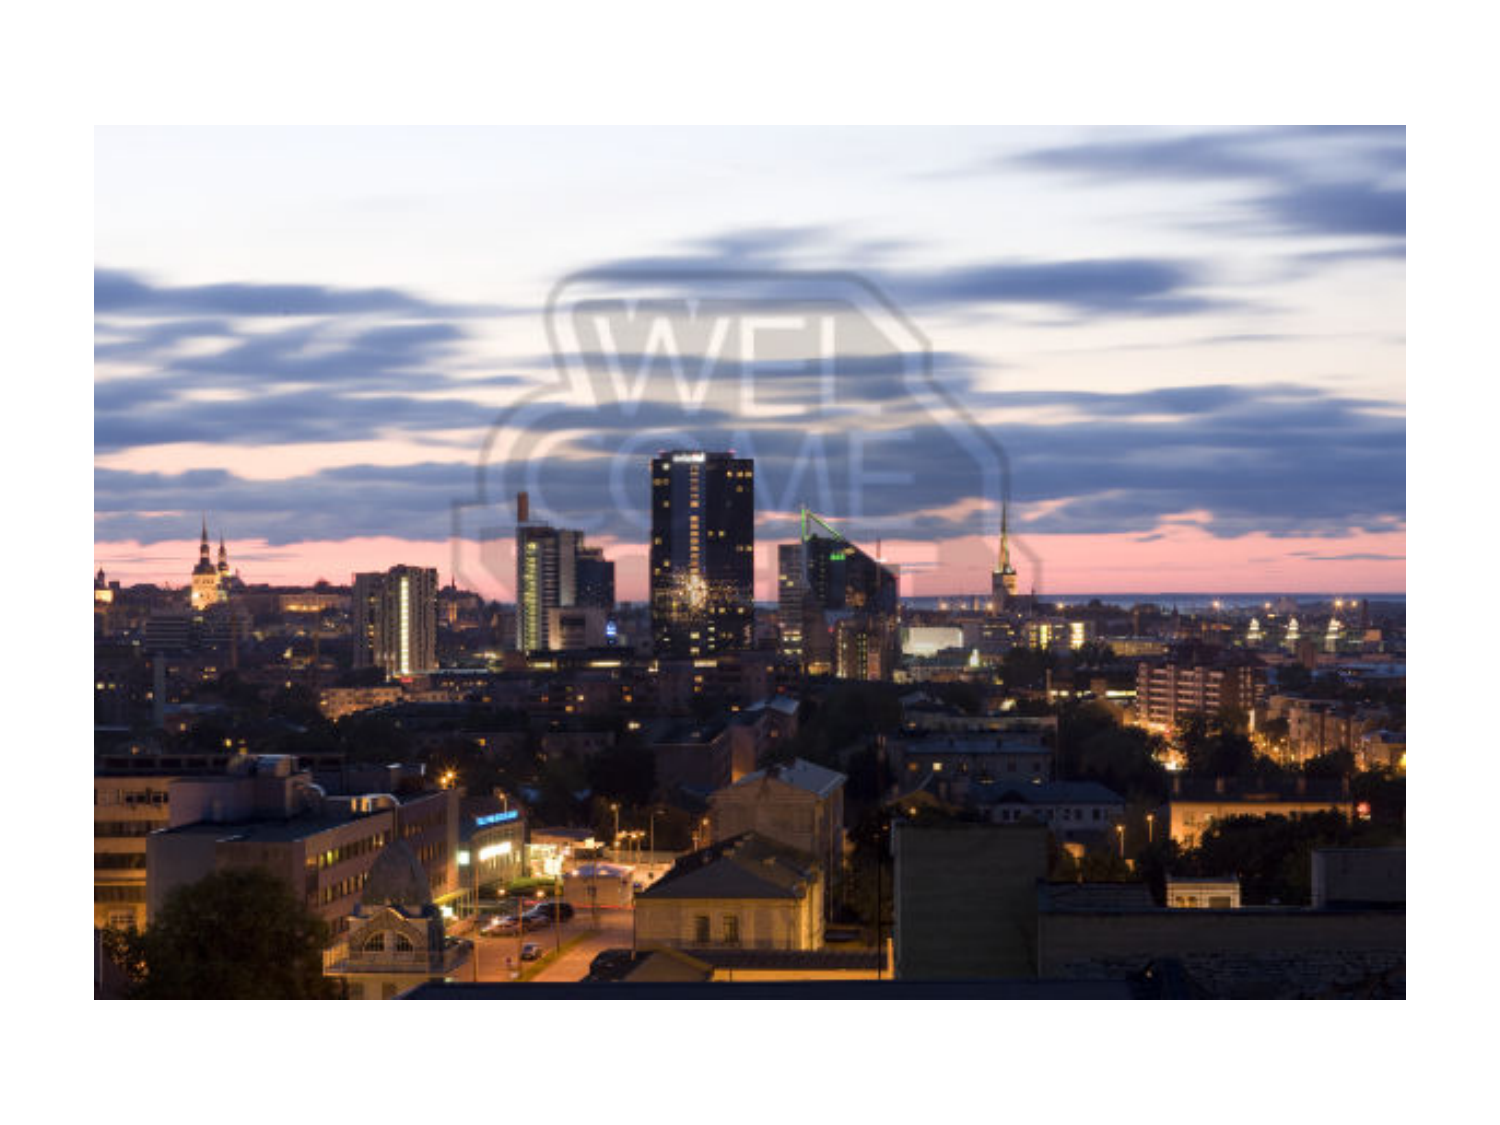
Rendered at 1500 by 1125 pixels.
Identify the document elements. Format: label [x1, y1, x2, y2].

picture [94, 125, 1406, 1000]
